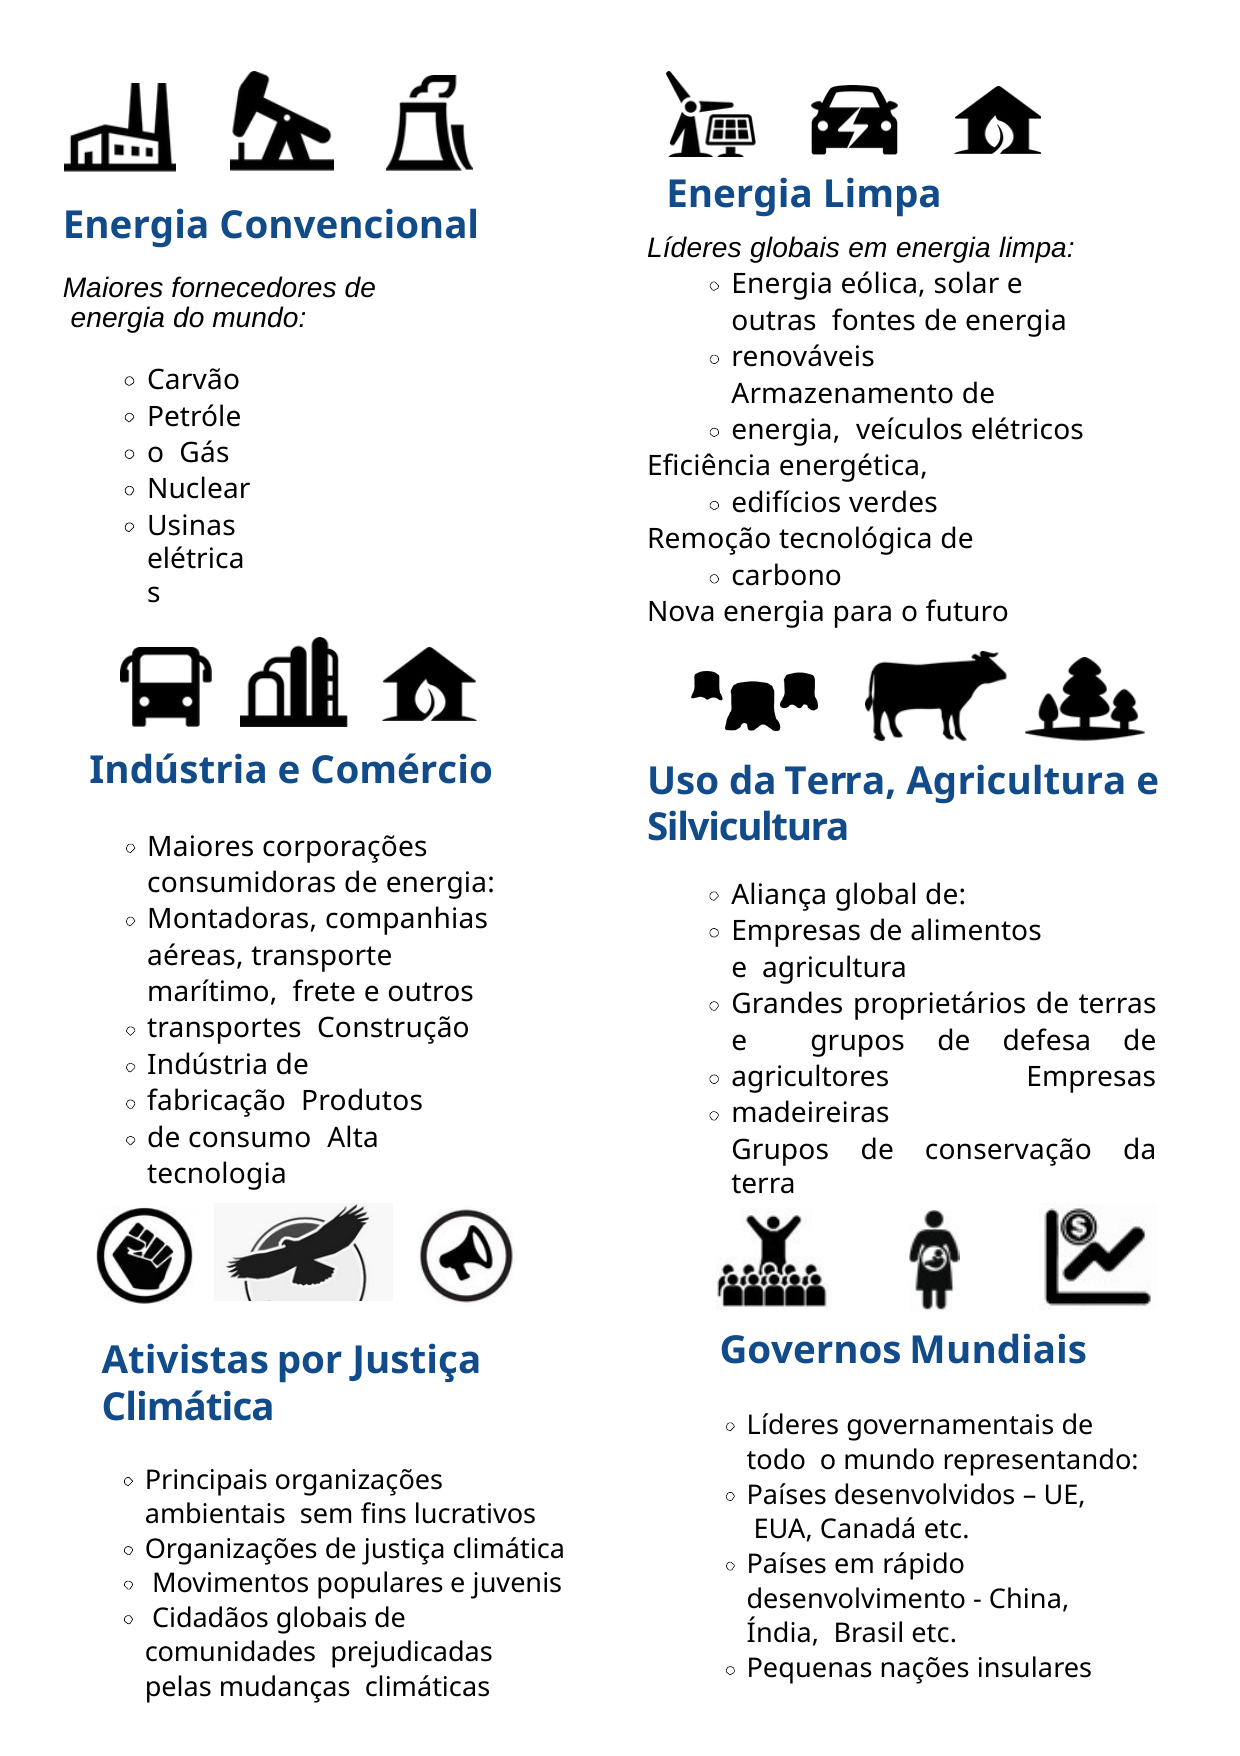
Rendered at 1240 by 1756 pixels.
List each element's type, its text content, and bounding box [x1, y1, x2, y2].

text_box Indústria e Comércio Maiores corporações consumidoras de energia: Montadoras, companhias aéreas, transporte marítimo, frete e outros transportes Construção Indústria de fabricação Produtos de consumo Alta tecnologia [87, 742, 520, 1190]
text_box [125, 486, 134, 495]
picture [811, 85, 898, 155]
text_box Governos Mundiais Líderes governamentais de todo o mundo representando: Países desenvolvidos – UE, EUA, Canadá etc. Países em rápido desenvolvimento - China, Índia, Brasil etc. Pequenas nações insulares [717, 1322, 1142, 1684]
picture [908, 1210, 960, 1311]
text_box [125, 522, 134, 532]
picture [716, 1208, 831, 1311]
text_box Energia Convencional Maiores fornecedores de energia do mundo: [60, 197, 514, 333]
picture [95, 1207, 199, 1305]
text_box Uso da Terra, Agricultura e Silvicultura Aliança global de: Empresas de alimentos e agricultura Grandes proprietários de terras e grupos de defesa de agricultores Empresas madeireiras Grupos de conservação da terra [645, 752, 1196, 1199]
picture [954, 86, 1041, 154]
picture [64, 83, 176, 172]
picture [1025, 657, 1145, 741]
text_box [125, 449, 134, 459]
picture [691, 671, 819, 732]
text_box Ativistas por Justiça Climática Principais organizações ambientais sem fins lucrativos Organizações de justiça climática Movimentos populares e juvenis Cidadãos globais de comunidades prejudicadas pelas mudanças climáticas [99, 1333, 577, 1702]
picture [865, 651, 1007, 741]
picture [386, 75, 473, 171]
text_box Carvão Petróleo Gás Nuclear Usinas elétricas [145, 356, 353, 609]
text_box [125, 376, 134, 386]
text_box [125, 413, 134, 422]
picture [417, 1207, 515, 1305]
picture [666, 71, 756, 157]
picture [239, 636, 349, 727]
picture [229, 71, 334, 171]
picture [120, 646, 212, 728]
picture [382, 646, 477, 721]
text_box Energia Limpa Líderes globais em energia limpa: Energia eólica, solar e outras fontes de energia renováveis Armazenamento de energia, veículos elétricos Eficiência energética, edifícios verdes Remoção tecnológica de carbono Nova energia para o futuro [645, 148, 1107, 628]
picture [214, 1203, 393, 1301]
picture [1038, 1203, 1157, 1311]
